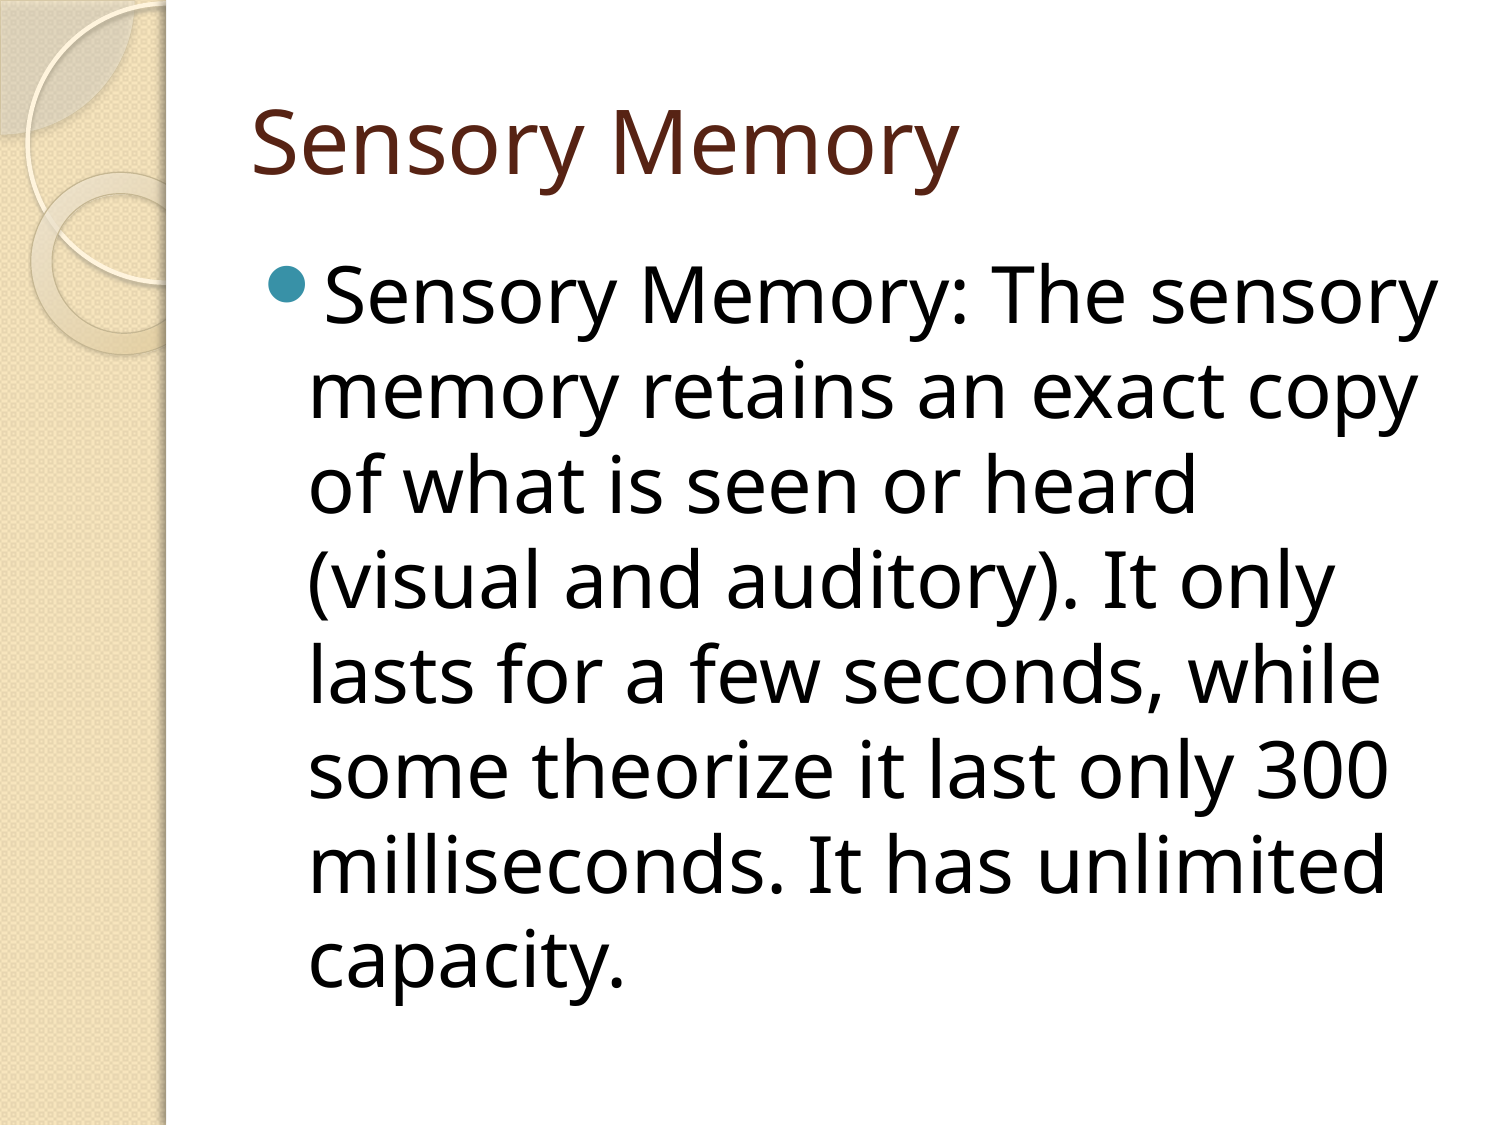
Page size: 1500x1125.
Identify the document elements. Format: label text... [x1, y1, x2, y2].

list Sensory Memory: The sensory memory retains an exact copy of what is seen or heard (visual and auditory). It only lasts for a few seconds, while some theorize it last only 300 milliseconds. It has unlimited capacity. [235, 237, 1466, 1025]
title Sensory Memory [235, 45, 1466, 233]
